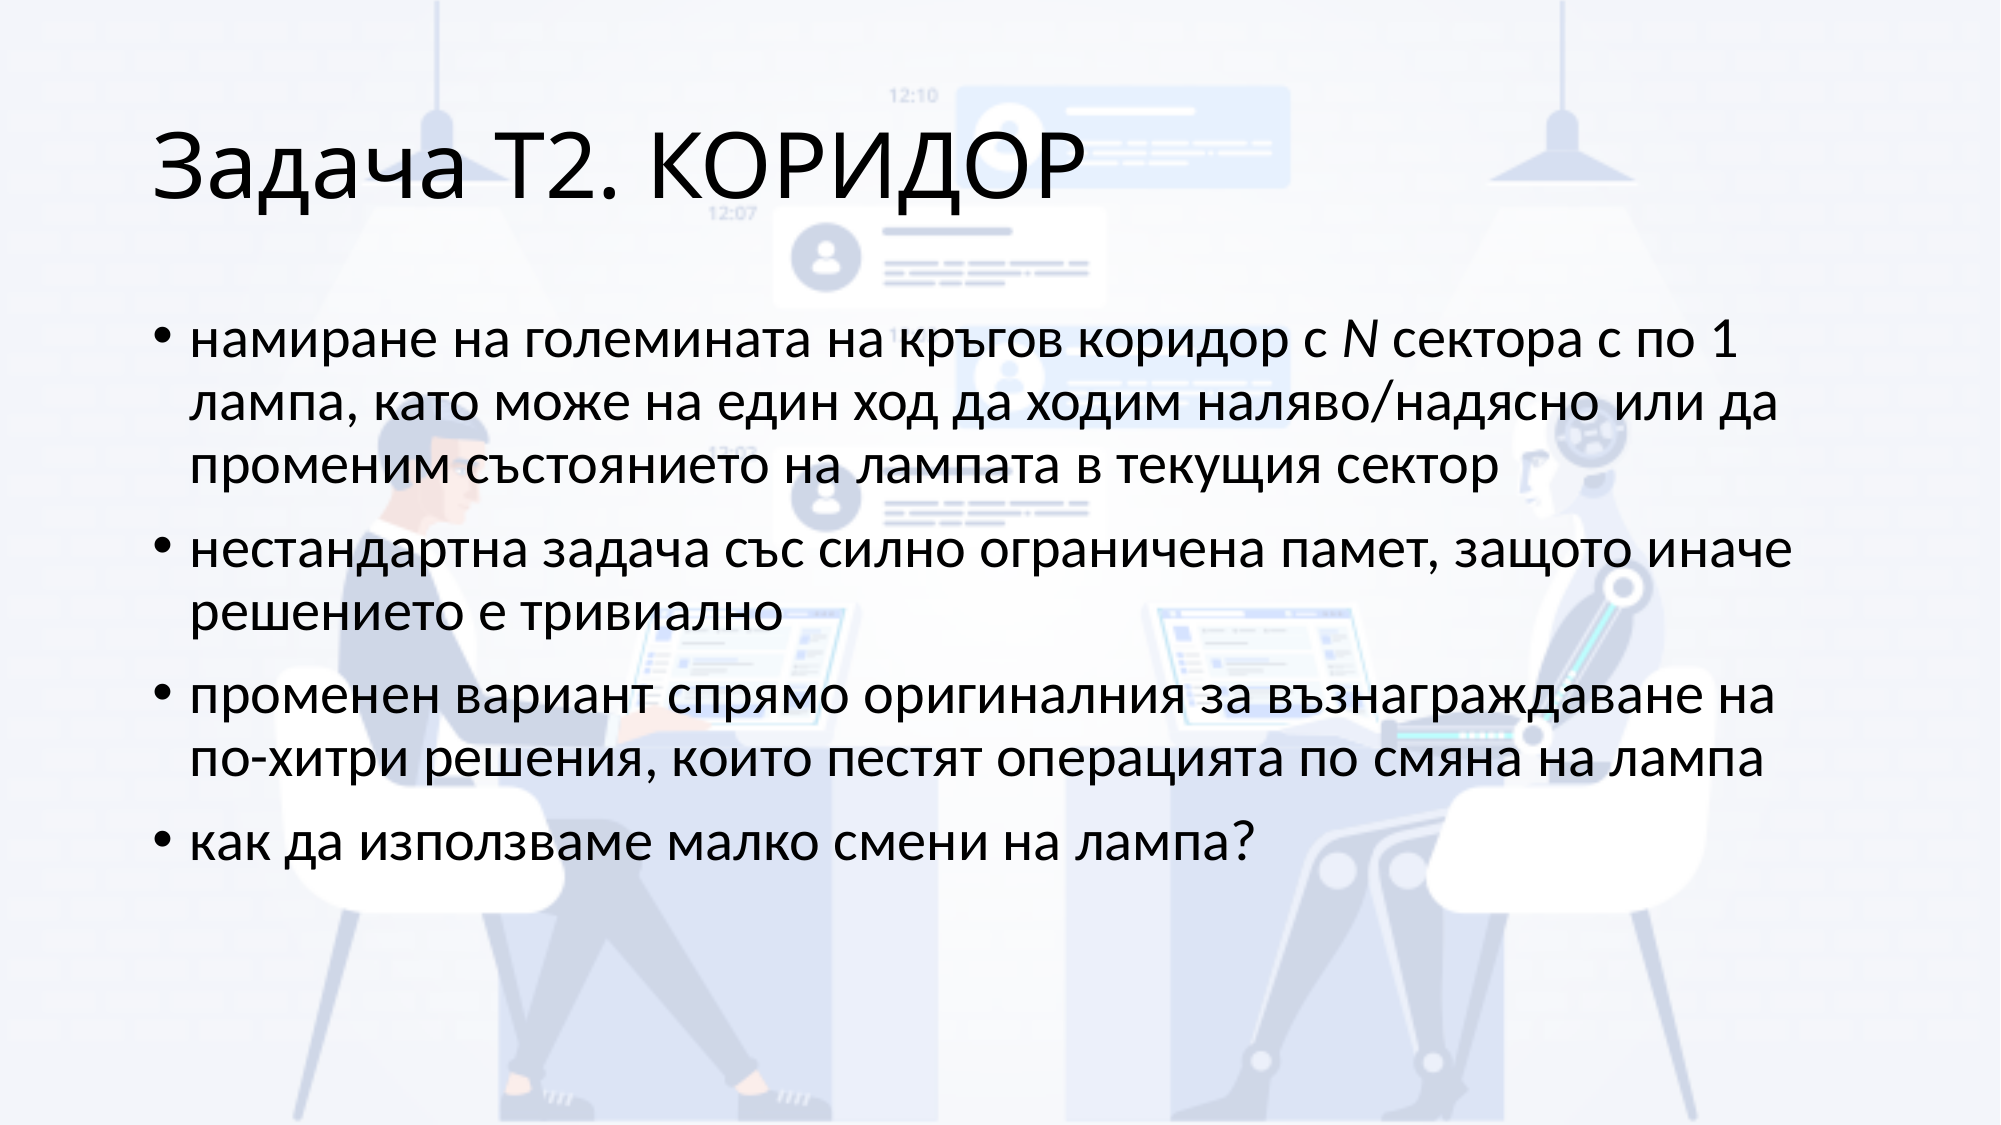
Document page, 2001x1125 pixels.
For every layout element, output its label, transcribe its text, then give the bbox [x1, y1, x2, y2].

list намиране на големината на кръгов коридор с N сектора с по 1 лампа, като може на един ход да ходим наляво/надясно или да променим състоянието на лампата в текущия сектор нестандартна задача със силно ограничена памет, защото иначе решението е тривиално променен вариант спрямо оригиналния за възнаграждаване на по-хитри решения, които пестят операцията по смяна на лампа как да използваме малко смени на лампа? [137, 299, 1863, 1014]
title Задача T2. КОРИДОР [137, 59, 1863, 278]
